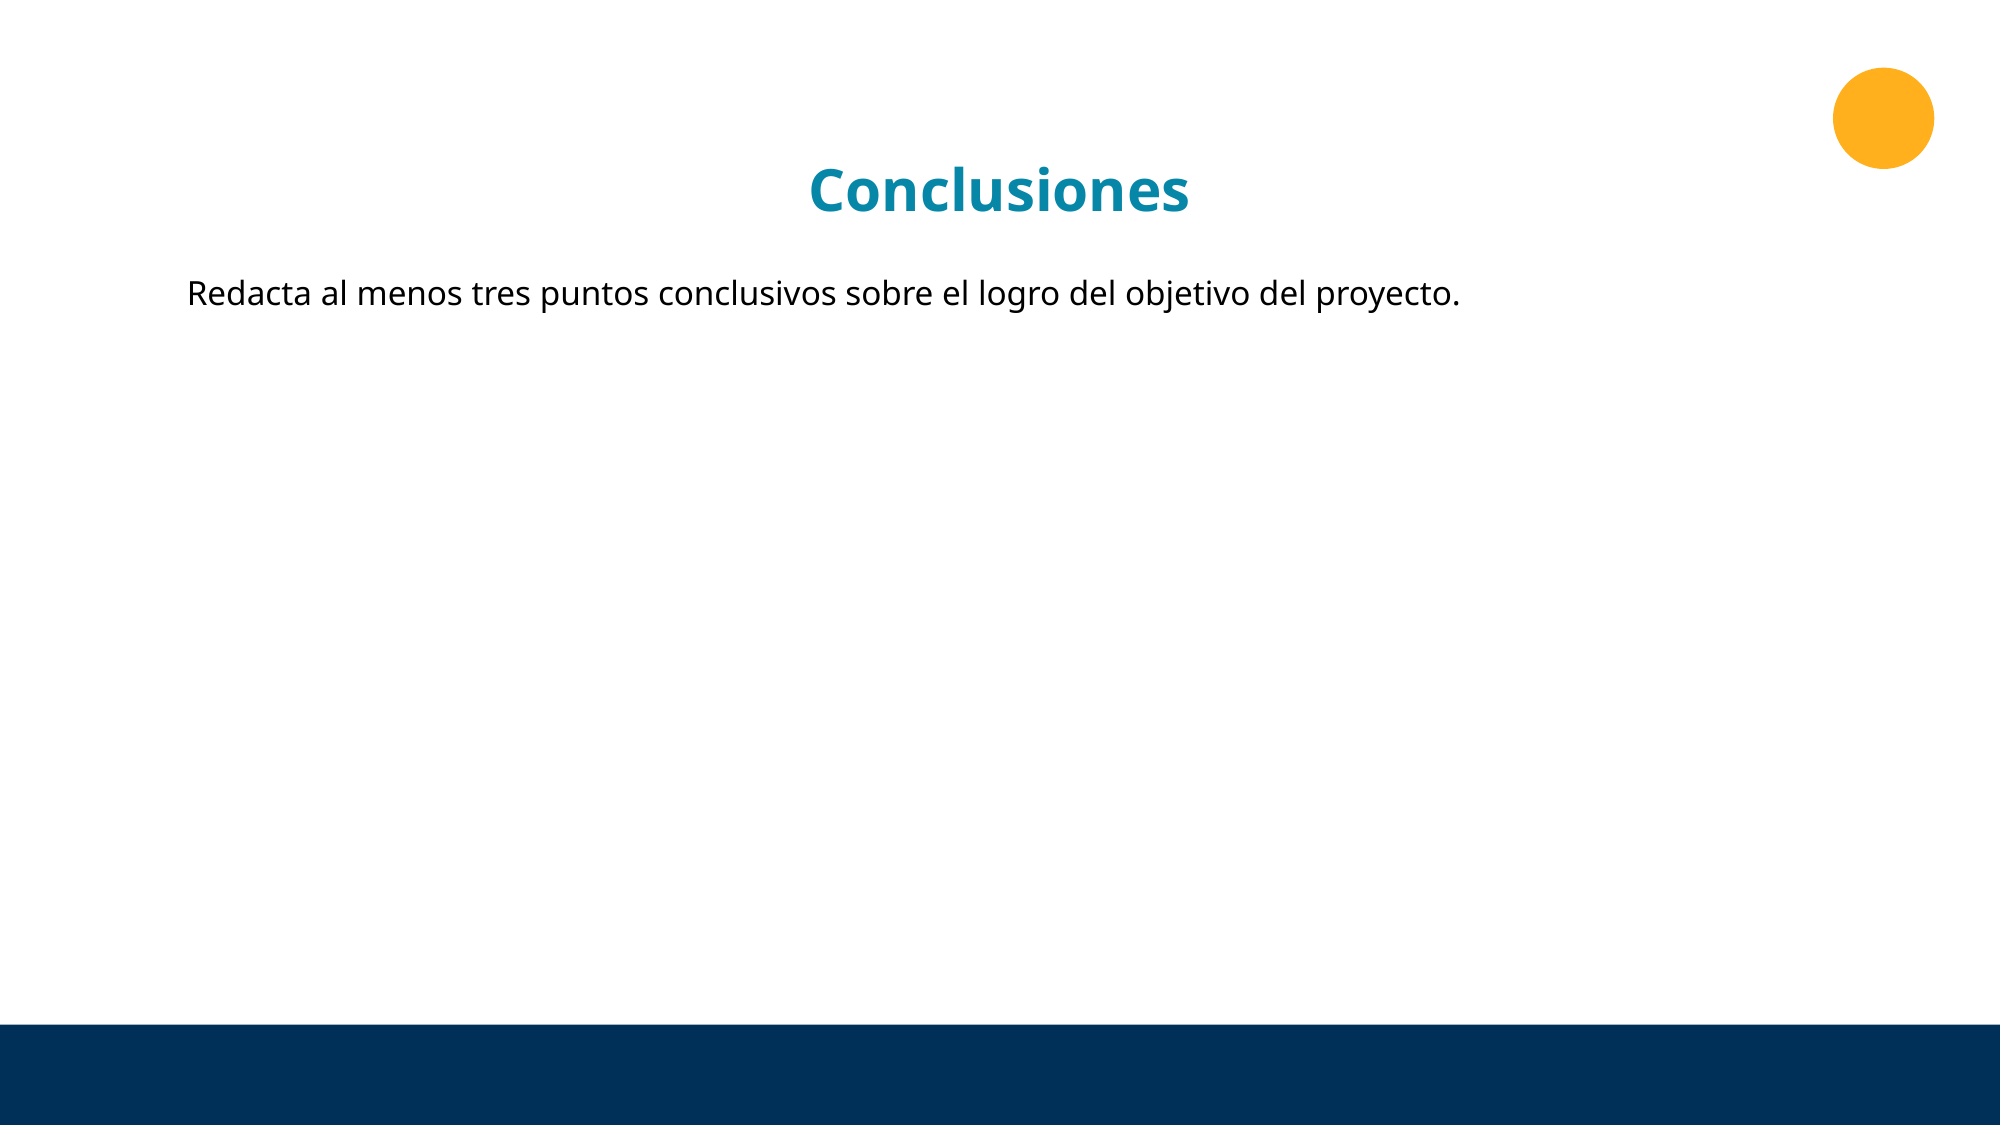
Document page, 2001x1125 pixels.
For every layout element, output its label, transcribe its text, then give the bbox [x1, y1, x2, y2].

text_box Redacta al menos tres puntos conclusivos sobre el logro del objetivo del proyecto. [171, 269, 1832, 322]
text_box Conclusiones [137, 153, 1863, 225]
